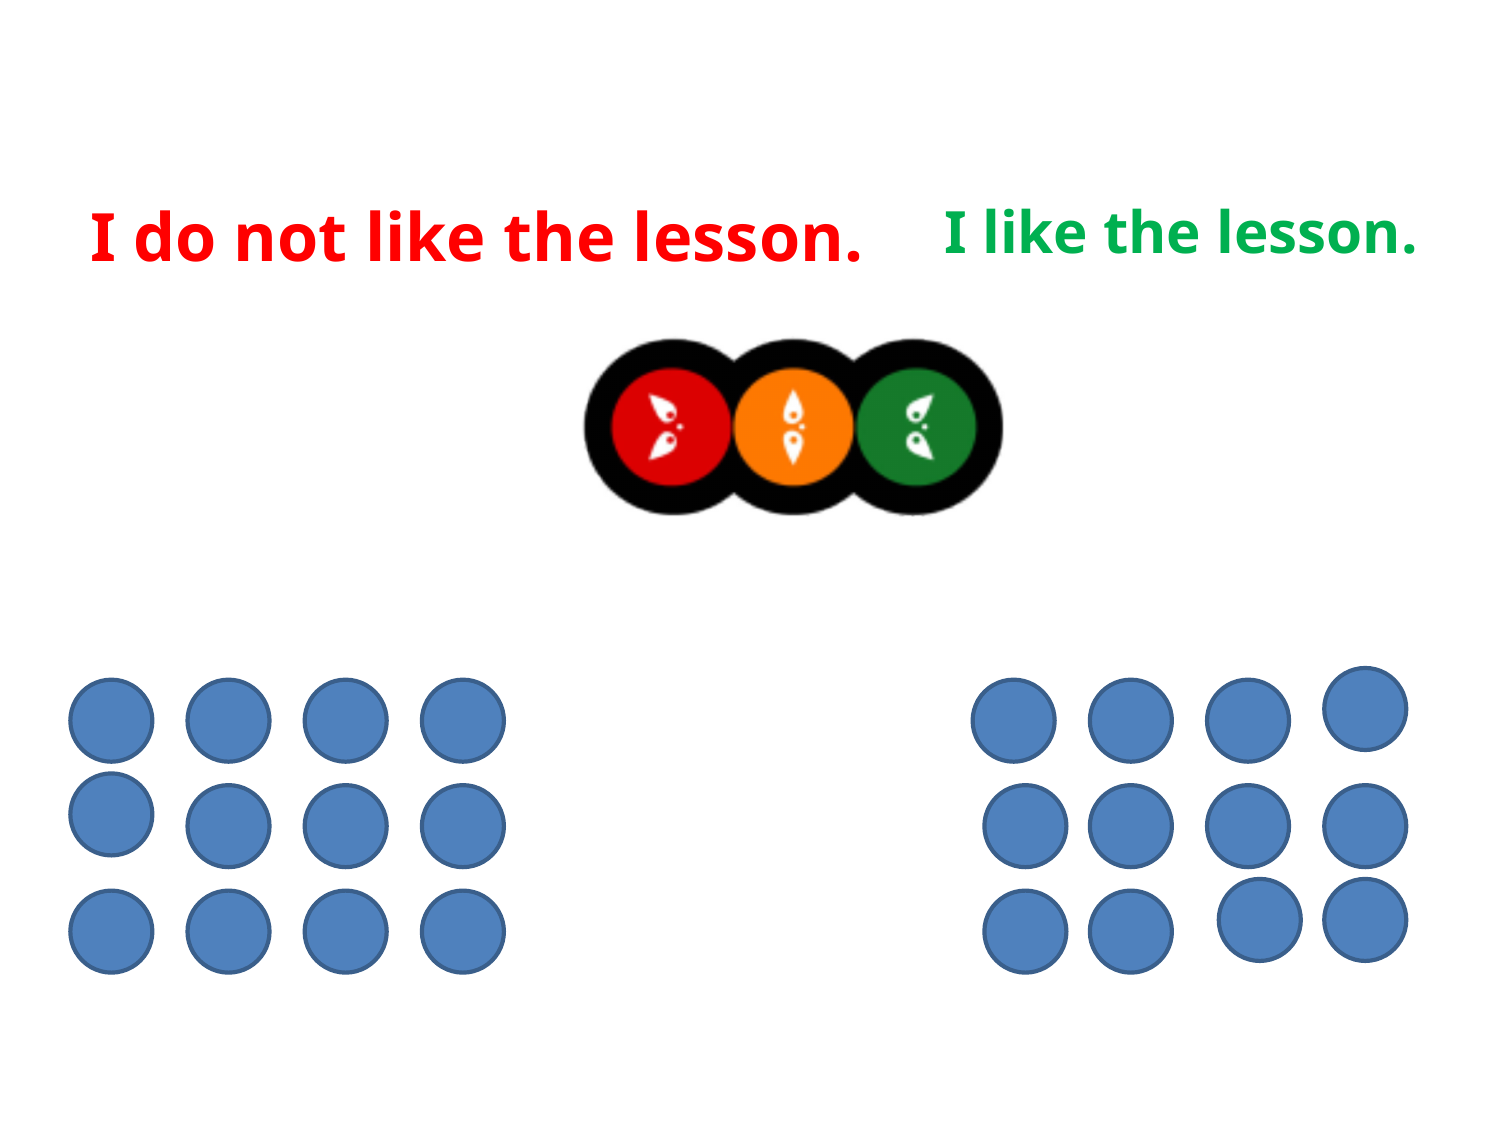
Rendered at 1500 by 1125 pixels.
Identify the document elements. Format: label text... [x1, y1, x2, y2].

text_box [1322, 665, 1409, 753]
text_box [1087, 677, 1174, 764]
text_box [419, 888, 507, 975]
text_box [1322, 876, 1409, 964]
text_box [302, 783, 389, 870]
text_box [1322, 783, 1409, 870]
picture [576, 206, 1015, 649]
list I do not like the lesson. [75, 187, 1425, 1005]
text_box [1087, 888, 1174, 975]
text_box [302, 888, 389, 975]
text_box [68, 888, 155, 975]
text_box I like the lesson. [929, 187, 1433, 273]
text_box [982, 888, 1069, 975]
text_box [419, 677, 507, 764]
text_box [419, 783, 507, 870]
text_box [185, 888, 272, 975]
text_box [185, 783, 272, 870]
text_box [1204, 677, 1292, 764]
text_box [970, 677, 1057, 764]
text_box [302, 677, 389, 764]
text_box [68, 677, 155, 764]
text_box [1204, 783, 1292, 870]
text_box [185, 677, 272, 764]
text_box [1087, 783, 1174, 870]
text_box [68, 771, 155, 858]
text_box [982, 783, 1069, 870]
text_box [1216, 876, 1303, 964]
